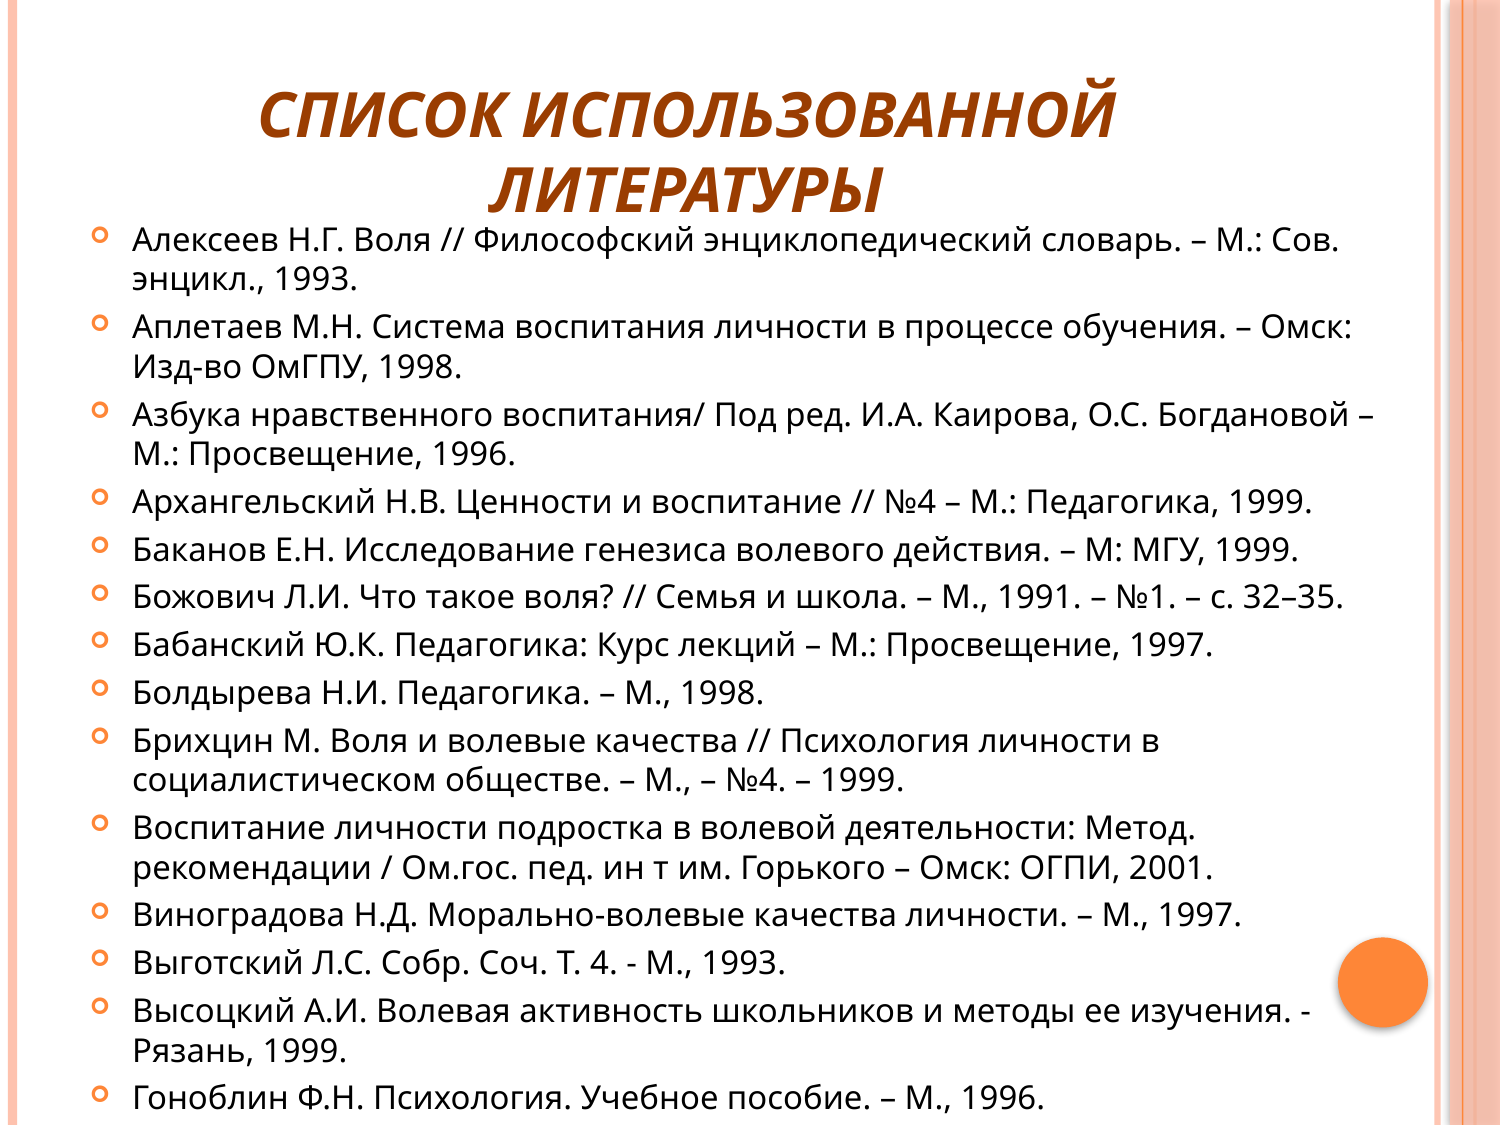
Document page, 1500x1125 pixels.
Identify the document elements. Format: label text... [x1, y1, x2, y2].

title Список использованной литературы [75, 45, 1300, 210]
list Алексеев Н.Г. Воля // Философский энциклопедический словарь. – М.: Сов. энцикл., 1993. Аплетаев М.Н. Система воспитания личности в процессе обучения. – Омск: Изд-во ОмГПУ, 1998. Азбука нравственного воспитания/ Под ред. И.А. Каирова, О.С. Богдановой – М.: Просвещение, 1996. Архангельский Н.В. Ценности и воспитание // №4 – М.: Педагогика, 1999. Баканов Е.Н. Исследование генезиса волевого действия. – М: МГУ, 1999. Божович Л.И. Что такое воля? // Семья и школа. – М., 1991. – №1. – с. 32–35. Бабанский Ю.К. Педагогика: Курс лекций – М.: Просвещение, 1997. Болдырева Н.И. Педагогика. – М., 1998. Брихцин М. Воля и волевые качества // Психология личности в социалистическом обществе. – М., – №4. – 1999. Воспитание личности подростка в волевой деятельности: Метод. рекомендации / Ом.гос. пед. ин т им. Горького – Омск: ОГПИ, 2001. Виноградова Н.Д. Морально-волевые качества личности. – М., 1997. Выготский Л.С. Собр. Соч. Т. 4. - М., 1993. Высоцкий А.И. Волевая активность школьников и методы ее изучения. - Рязань, 1999. Гоноблин Ф.Н. Психология. Учебное пособие. – М., 1996. [75, 210, 1418, 1125]
